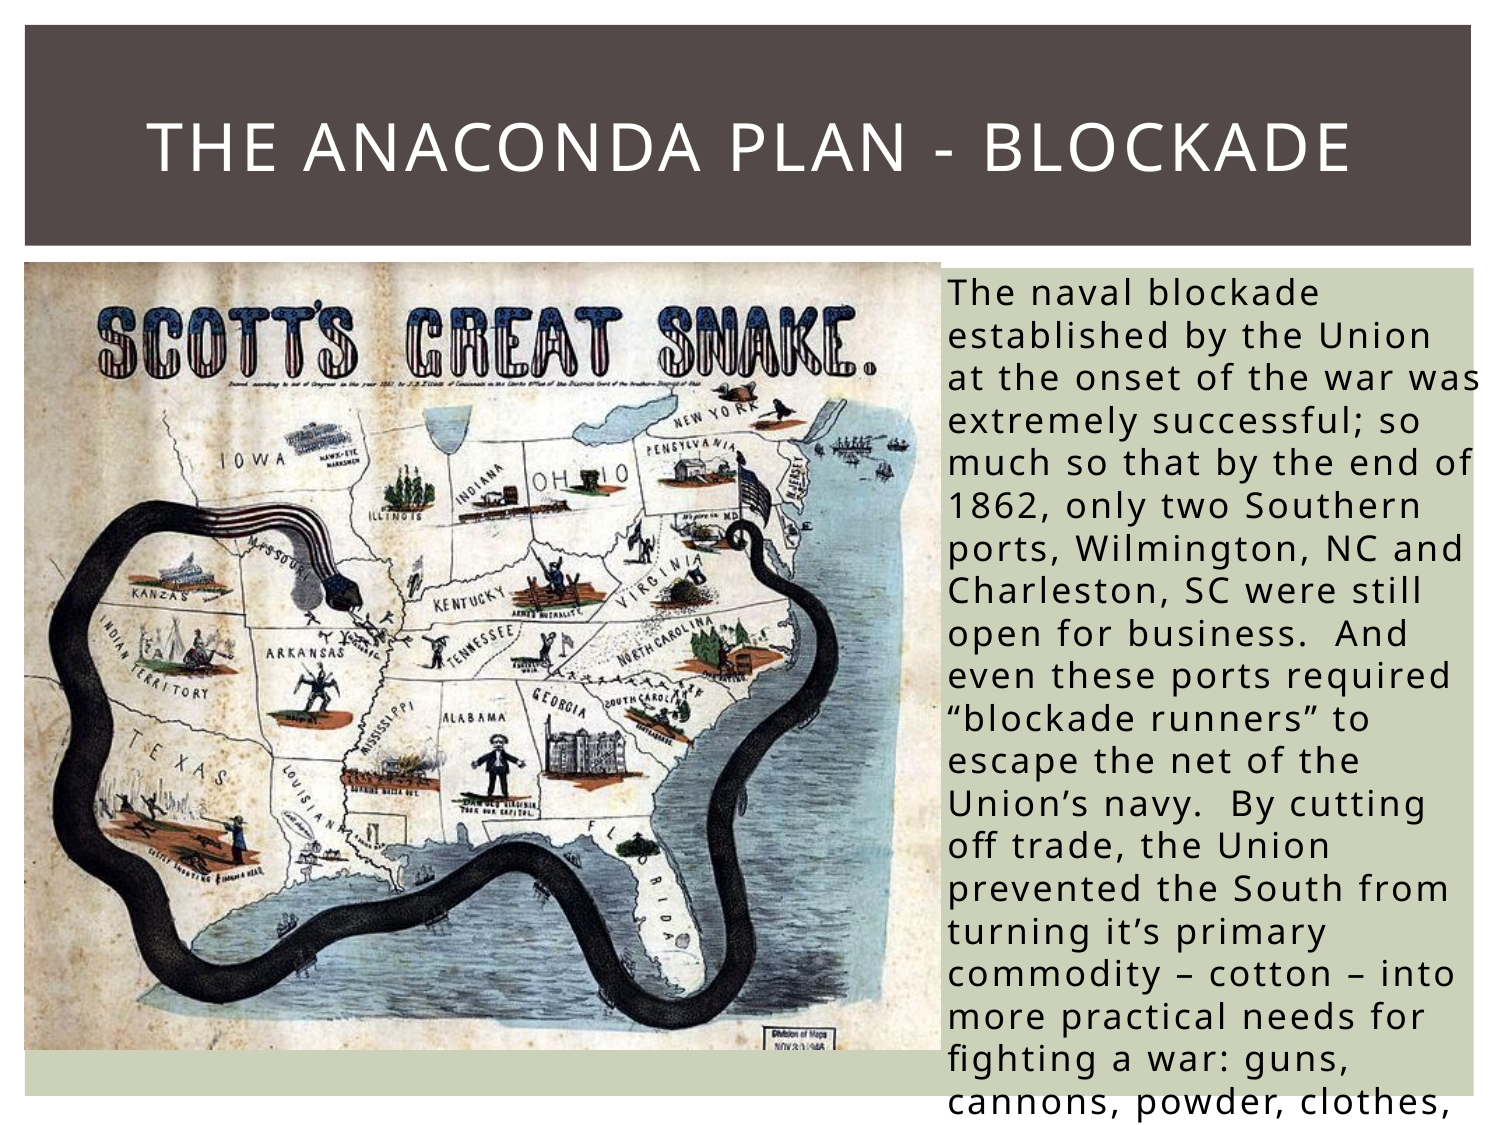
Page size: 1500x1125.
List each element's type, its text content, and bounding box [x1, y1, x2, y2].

title The Anaconda Plan - Blockade [62, 58, 1438, 232]
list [24, 262, 942, 1051]
list The naval blockade established by the Union at the onset of the war was extremely successful; so much so that by the end of 1862, only two Southern ports, Wilmington, NC and Charleston, SC were still open for business. And even these ports required “blockade runners” to escape the net of the Union’s navy. By cutting off trade, the Union prevented the South from turning it’s primary commodity – cotton – into more practical needs for fighting a war: guns, cannons, powder, clothes, boots, and other materials. [924, 262, 1500, 1125]
